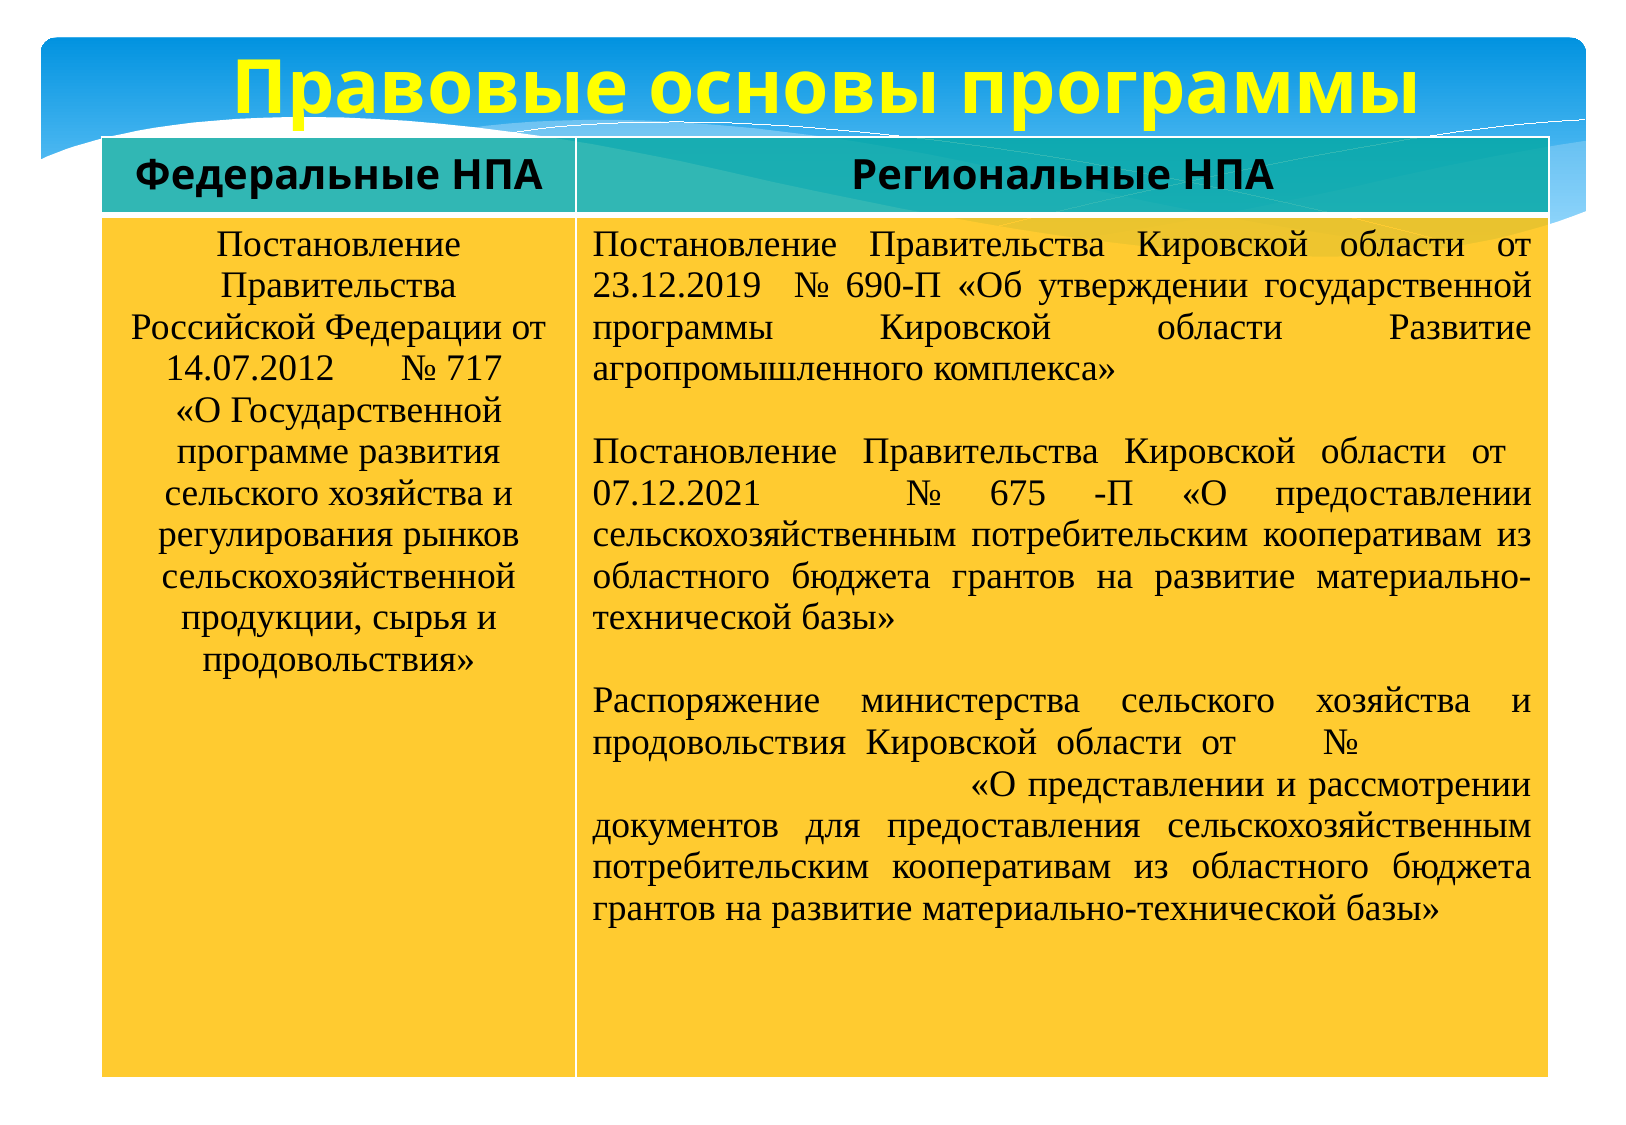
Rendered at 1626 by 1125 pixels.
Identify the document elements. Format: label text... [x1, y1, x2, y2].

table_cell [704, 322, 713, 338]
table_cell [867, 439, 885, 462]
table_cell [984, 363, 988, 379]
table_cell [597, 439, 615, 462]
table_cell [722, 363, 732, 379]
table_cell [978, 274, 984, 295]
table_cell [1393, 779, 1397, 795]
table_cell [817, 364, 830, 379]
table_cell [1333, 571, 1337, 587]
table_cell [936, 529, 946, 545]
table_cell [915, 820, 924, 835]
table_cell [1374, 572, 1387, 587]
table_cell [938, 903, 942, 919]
table_cell Постановление Правительства Кировской области от 23.12.2019 № 690-П «Об утверждении государственной программы Кировской области Развитие агропромышленного комплекса» Постановление Правительства Кировской области от 07.12.2021 № 675 -П «О предоставлении сельскохозяйственным потребительским кооперативам из областного бюджета грантов на развитие материально-технической базы» Распоряжение министерства сельского хозяйства и продовольствия Кировской области от № «О представлении и рассмотрении документов для предоставления сельскохозяйственным потребительским кооперативам из областного бюджета грантов на развитие материально-технической базы» [1007, 218, 1548, 263]
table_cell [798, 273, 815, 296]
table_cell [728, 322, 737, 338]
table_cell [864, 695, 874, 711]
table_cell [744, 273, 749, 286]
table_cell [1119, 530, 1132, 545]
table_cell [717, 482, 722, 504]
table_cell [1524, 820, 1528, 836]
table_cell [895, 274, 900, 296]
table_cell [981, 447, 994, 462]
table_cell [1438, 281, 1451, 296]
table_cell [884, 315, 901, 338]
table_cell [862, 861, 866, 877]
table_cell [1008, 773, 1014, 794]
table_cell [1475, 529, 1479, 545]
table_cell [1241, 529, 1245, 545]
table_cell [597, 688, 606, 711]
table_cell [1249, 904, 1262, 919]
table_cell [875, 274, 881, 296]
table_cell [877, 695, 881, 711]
table_cell Постановление Правительства Российской Федерации от 14.07.2012 № 717 «О Государственной программе развития сельского хозяйства и регулирования рынков сельскохозяйственной продукции, сырья и продовольствия» [102, 218, 575, 1077]
table_header Федеральные НПА [102, 138, 575, 212]
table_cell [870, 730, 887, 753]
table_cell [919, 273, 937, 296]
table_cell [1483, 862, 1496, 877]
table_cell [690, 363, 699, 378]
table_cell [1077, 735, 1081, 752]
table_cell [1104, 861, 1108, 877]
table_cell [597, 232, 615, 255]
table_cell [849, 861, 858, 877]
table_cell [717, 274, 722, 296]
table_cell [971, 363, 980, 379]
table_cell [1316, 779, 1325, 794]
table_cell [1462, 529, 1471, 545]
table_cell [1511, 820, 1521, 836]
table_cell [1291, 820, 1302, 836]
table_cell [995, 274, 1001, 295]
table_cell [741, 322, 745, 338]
table_header Региональные НПА [577, 138, 1548, 212]
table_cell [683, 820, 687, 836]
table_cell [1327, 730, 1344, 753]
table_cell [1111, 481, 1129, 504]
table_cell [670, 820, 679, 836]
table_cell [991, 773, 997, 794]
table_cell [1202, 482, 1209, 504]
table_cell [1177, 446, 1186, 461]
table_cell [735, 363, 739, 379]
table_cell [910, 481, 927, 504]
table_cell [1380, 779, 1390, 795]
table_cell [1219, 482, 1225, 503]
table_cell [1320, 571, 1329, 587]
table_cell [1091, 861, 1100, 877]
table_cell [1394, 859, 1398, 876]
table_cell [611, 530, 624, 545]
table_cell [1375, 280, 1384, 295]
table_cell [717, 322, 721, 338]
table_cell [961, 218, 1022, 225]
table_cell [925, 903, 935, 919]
text_box Правовые основы программы [165, 30, 1508, 136]
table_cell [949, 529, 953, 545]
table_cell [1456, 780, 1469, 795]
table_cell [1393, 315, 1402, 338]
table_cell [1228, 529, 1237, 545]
